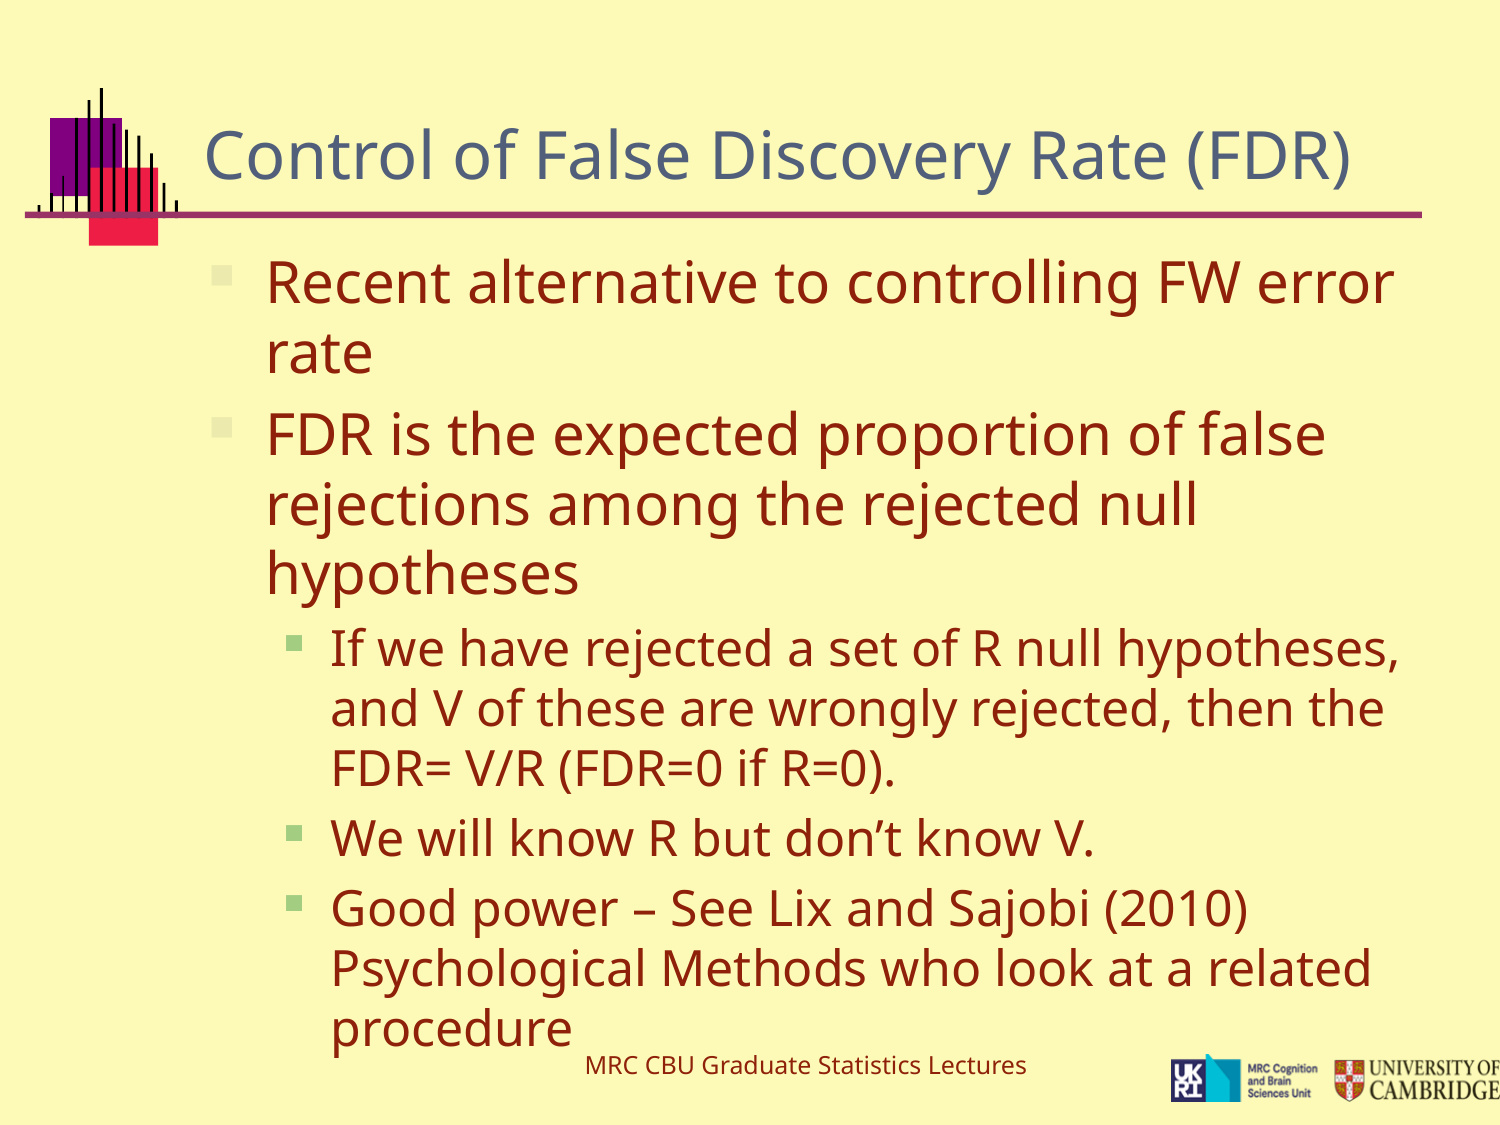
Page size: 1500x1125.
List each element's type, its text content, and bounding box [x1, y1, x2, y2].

list Recent alternative to controlling FW error rate FDR is the expected proportion of false rejections among the rejected null hypotheses If we have rejected a set of R null hypotheses, and V of these are wrongly rejected, then the FDR= V/R (FDR=0 if R=0). We will know R but don’t know V. Good power – See Lix and Sajobi (2010) Psychological Methods who look at a related procedure [193, 237, 1469, 1006]
title Control of False Discovery Rate (FDR) [188, 12, 1468, 200]
slide_number [149, 1024, 426, 1101]
picture [1176, 1054, 1500, 1102]
footer MRC CBU Graduate Statistics Lectures [437, 1037, 1176, 1113]
